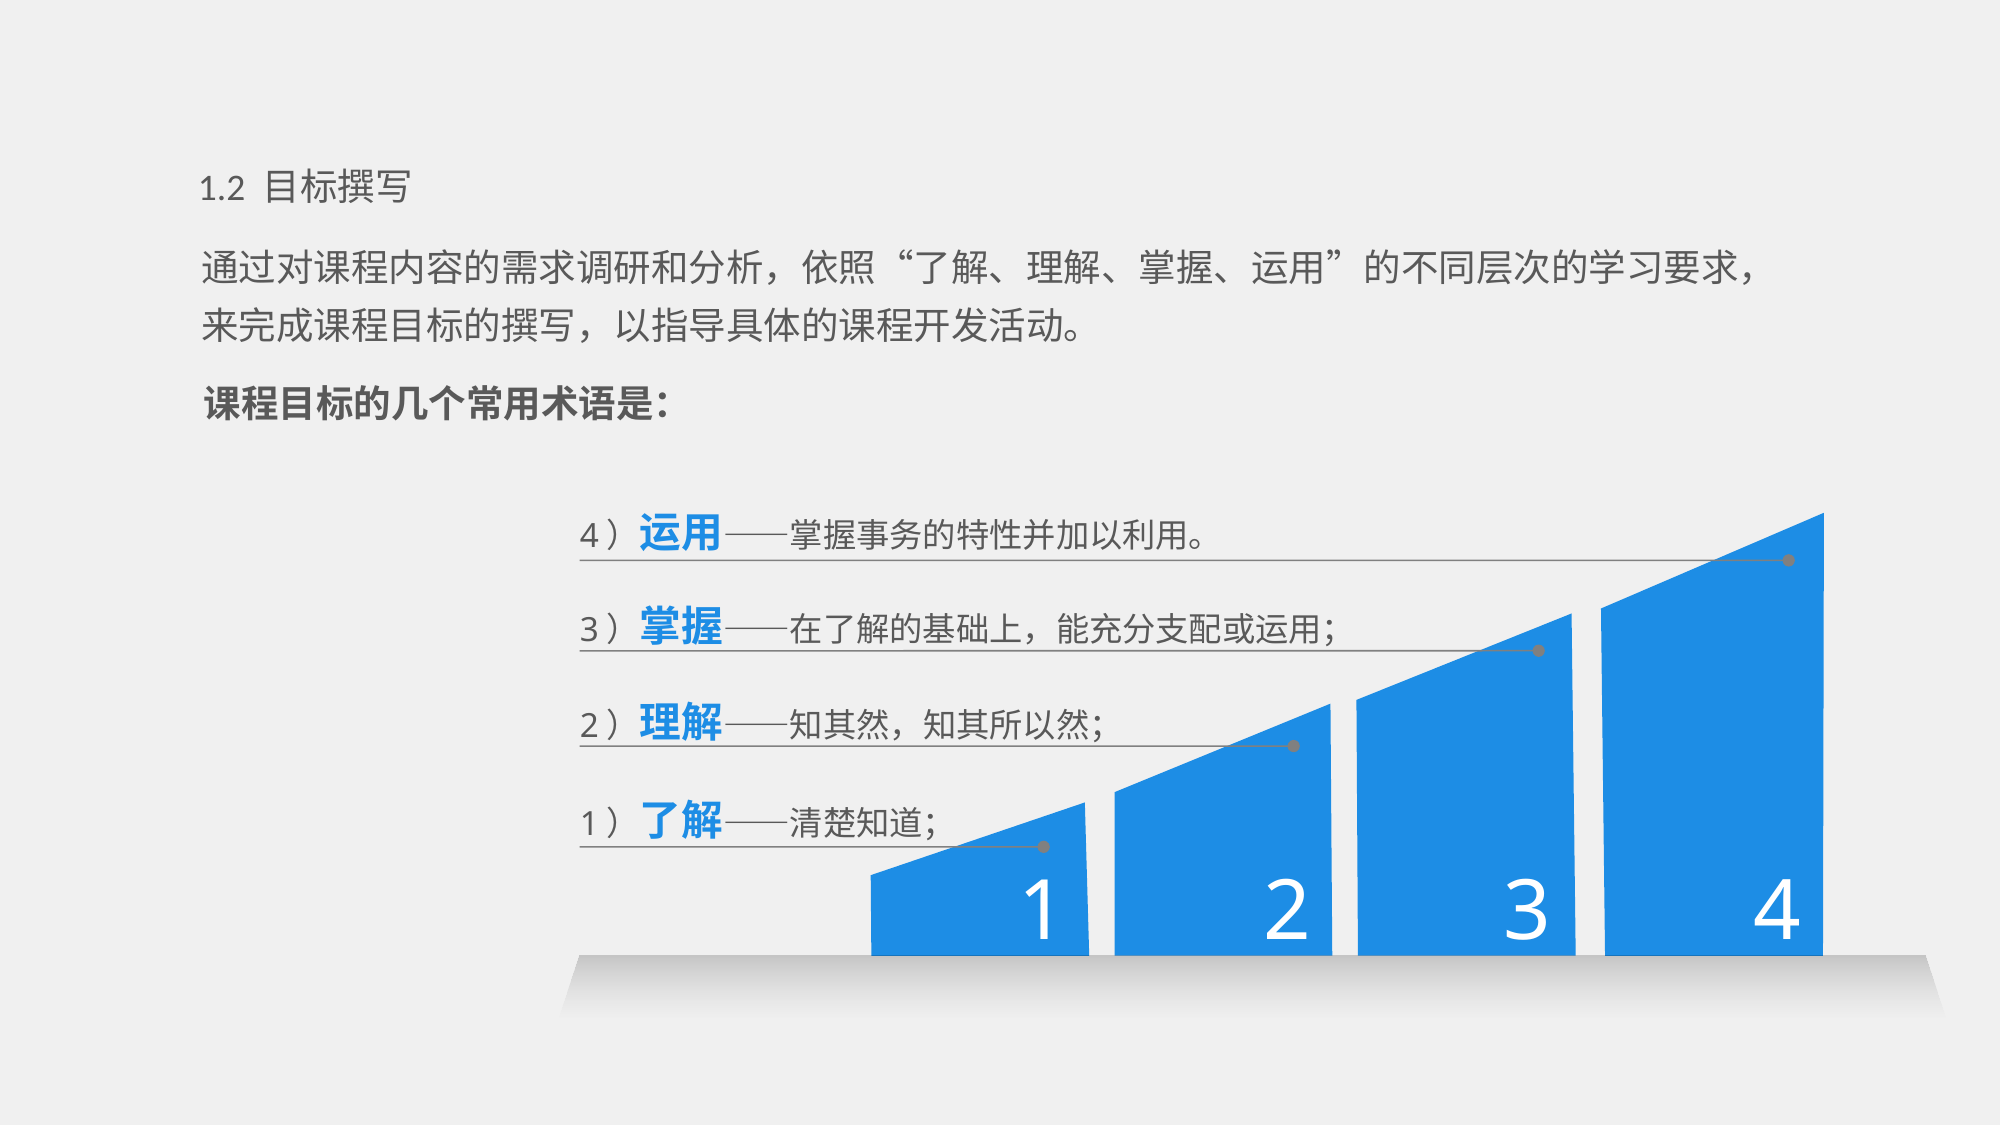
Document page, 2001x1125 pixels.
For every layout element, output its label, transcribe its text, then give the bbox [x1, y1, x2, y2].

text_box 4 [1738, 849, 1822, 965]
text_box [870, 853, 1003, 955]
text_box 3 [1489, 849, 1572, 965]
text_box [1600, 512, 1824, 955]
text_box [558, 955, 1945, 1018]
text_box [1114, 703, 1333, 955]
text_box 2 [1248, 849, 1331, 965]
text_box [565, 488, 1789, 565]
text_box 课程目标的几个常用术语是： [189, 372, 707, 433]
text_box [565, 776, 1044, 853]
text_box 1 [1003, 849, 1086, 965]
text_box [1356, 613, 1576, 955]
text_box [564, 582, 1539, 659]
text_box [1044, 802, 1090, 955]
text_box 通过对课程内容的需求调研和分析，依照“了解、理解、掌握、运用”的不同层次的学习要求，来完成课程目标的撰写，以指导具体的课程开发活动。 [186, 222, 1817, 355]
text_box 1.2 目标撰写 [183, 155, 428, 216]
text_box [564, 678, 1294, 754]
